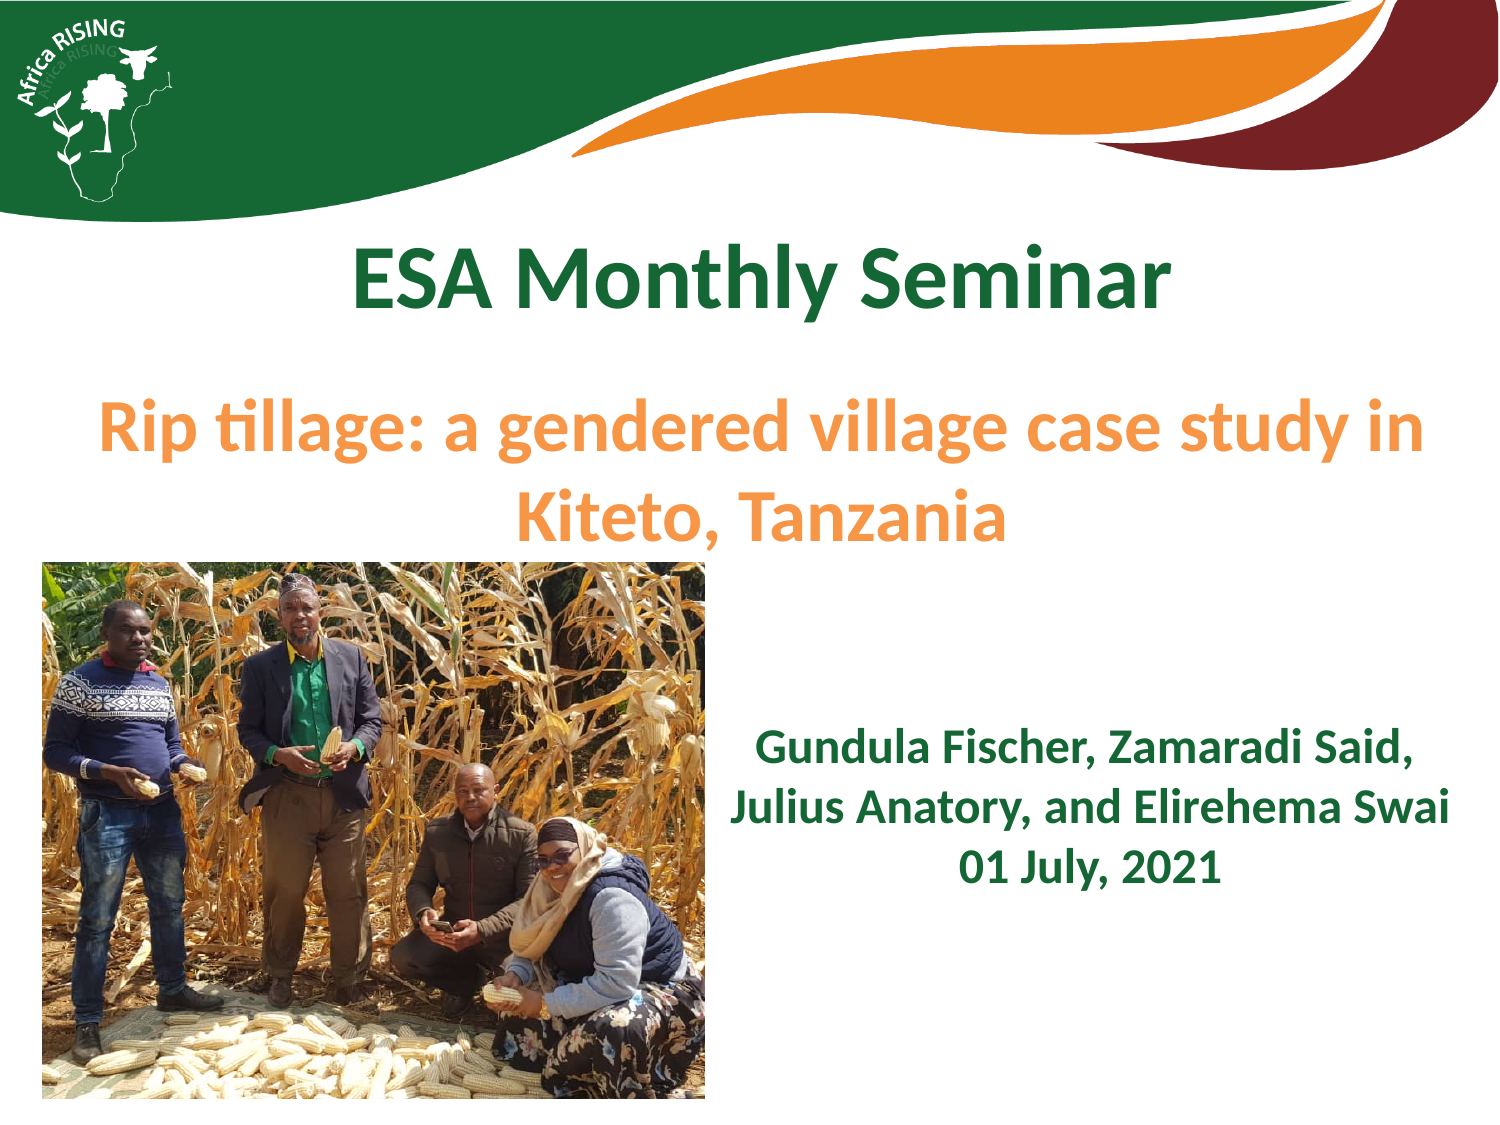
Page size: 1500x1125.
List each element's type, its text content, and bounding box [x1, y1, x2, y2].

picture [0, 0, 1499, 222]
text_box Gundula Fischer, Zamaradi Said, Julius Anatory, and Elirehema Swai 01 July, 2021 [708, 706, 1482, 901]
text_box ESA Monthly Seminar Rip tillage: a gendered village case study in Kiteto, Tanzania [12, 209, 1500, 564]
picture [41, 562, 705, 1099]
